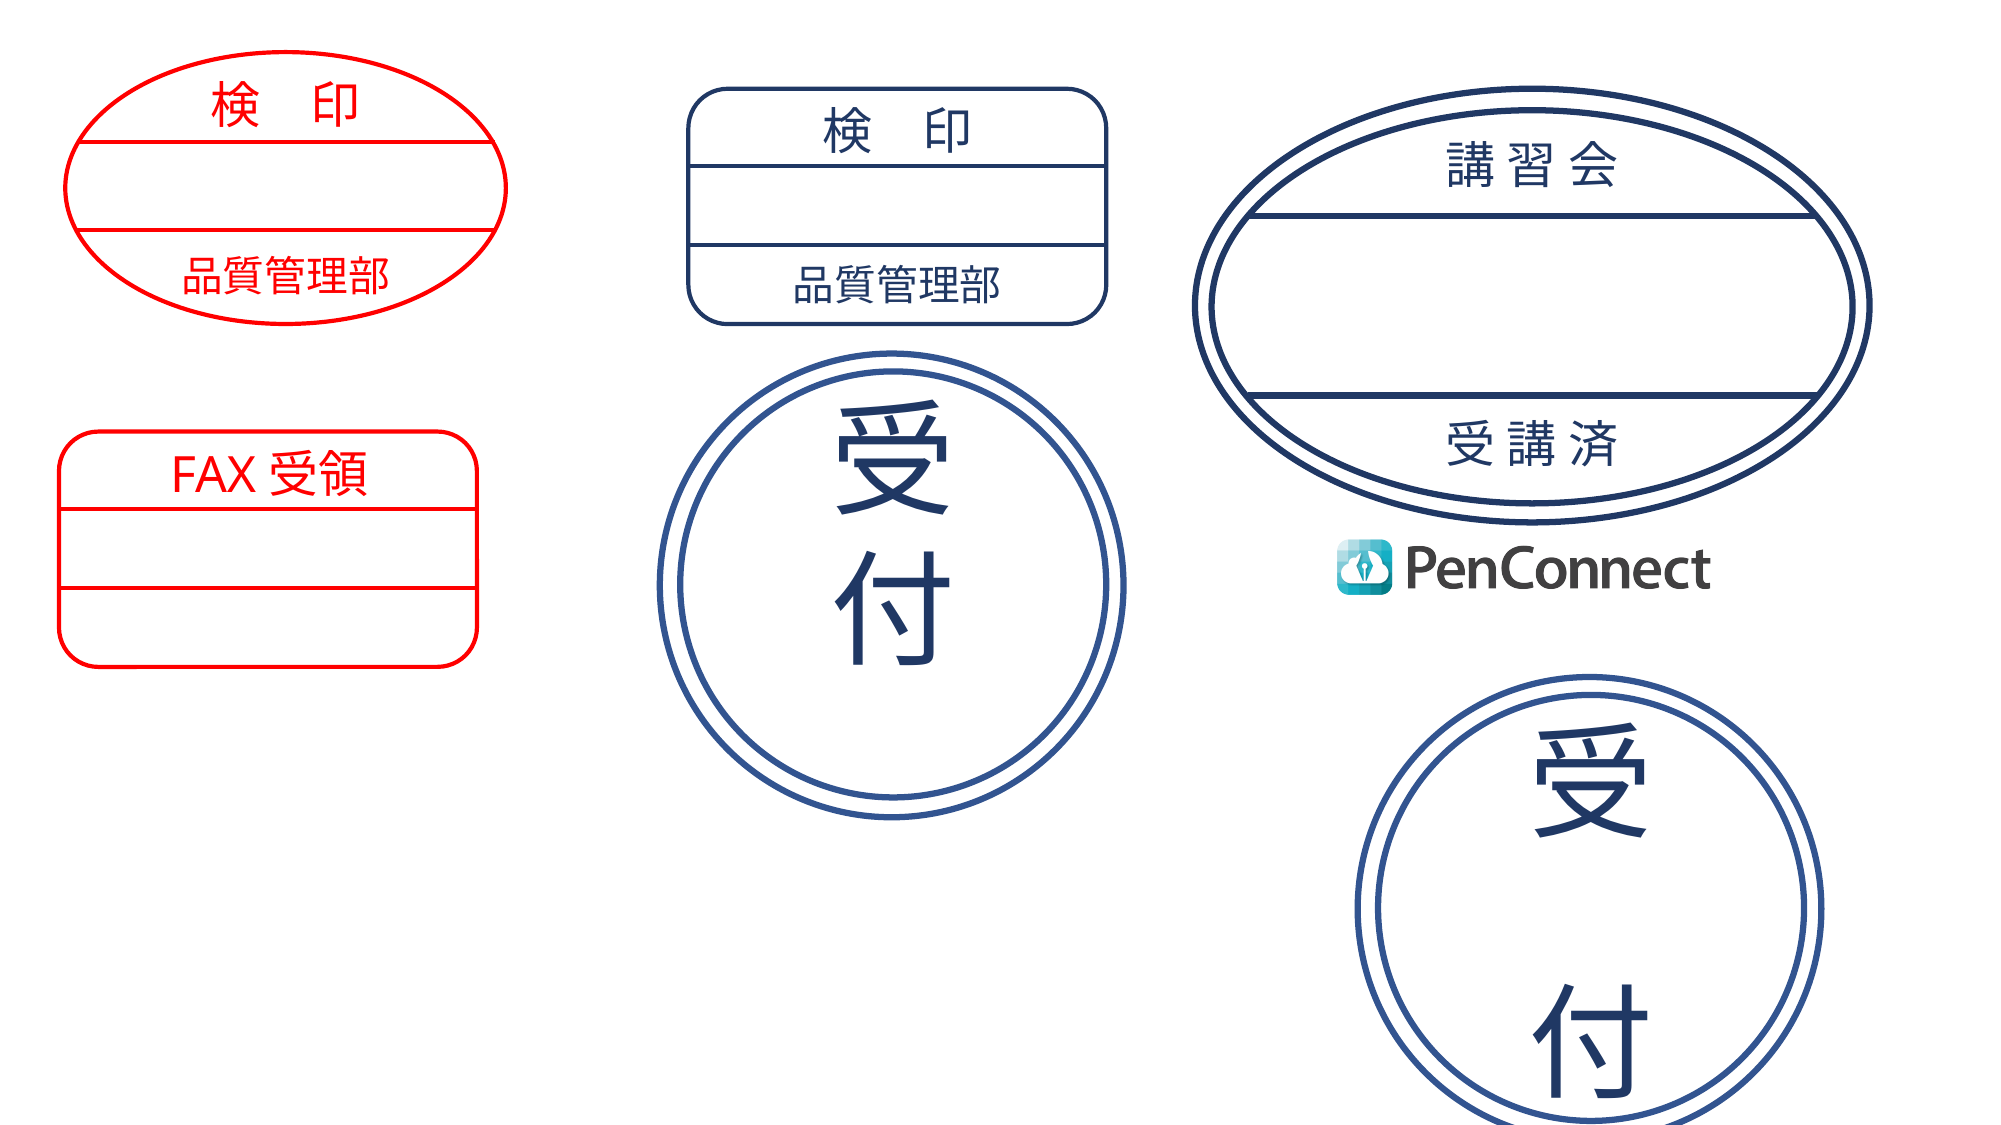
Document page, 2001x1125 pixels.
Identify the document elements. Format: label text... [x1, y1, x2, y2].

text_box [64, 142, 507, 304]
text_box [1356, 675, 1823, 1125]
text_box 検 印 [807, 91, 988, 165]
text_box FAX受領 [155, 434, 384, 508]
text_box [687, 87, 1108, 326]
text_box 品質管理部 [166, 242, 405, 308]
text_box 検 印 [195, 65, 376, 141]
text_box [57, 430, 478, 668]
text_box [658, 352, 1125, 819]
text_box [178, 308, 393, 326]
text_box [78, 51, 493, 140]
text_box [1194, 88, 1870, 612]
text_box 品質管理部 [778, 251, 1017, 317]
